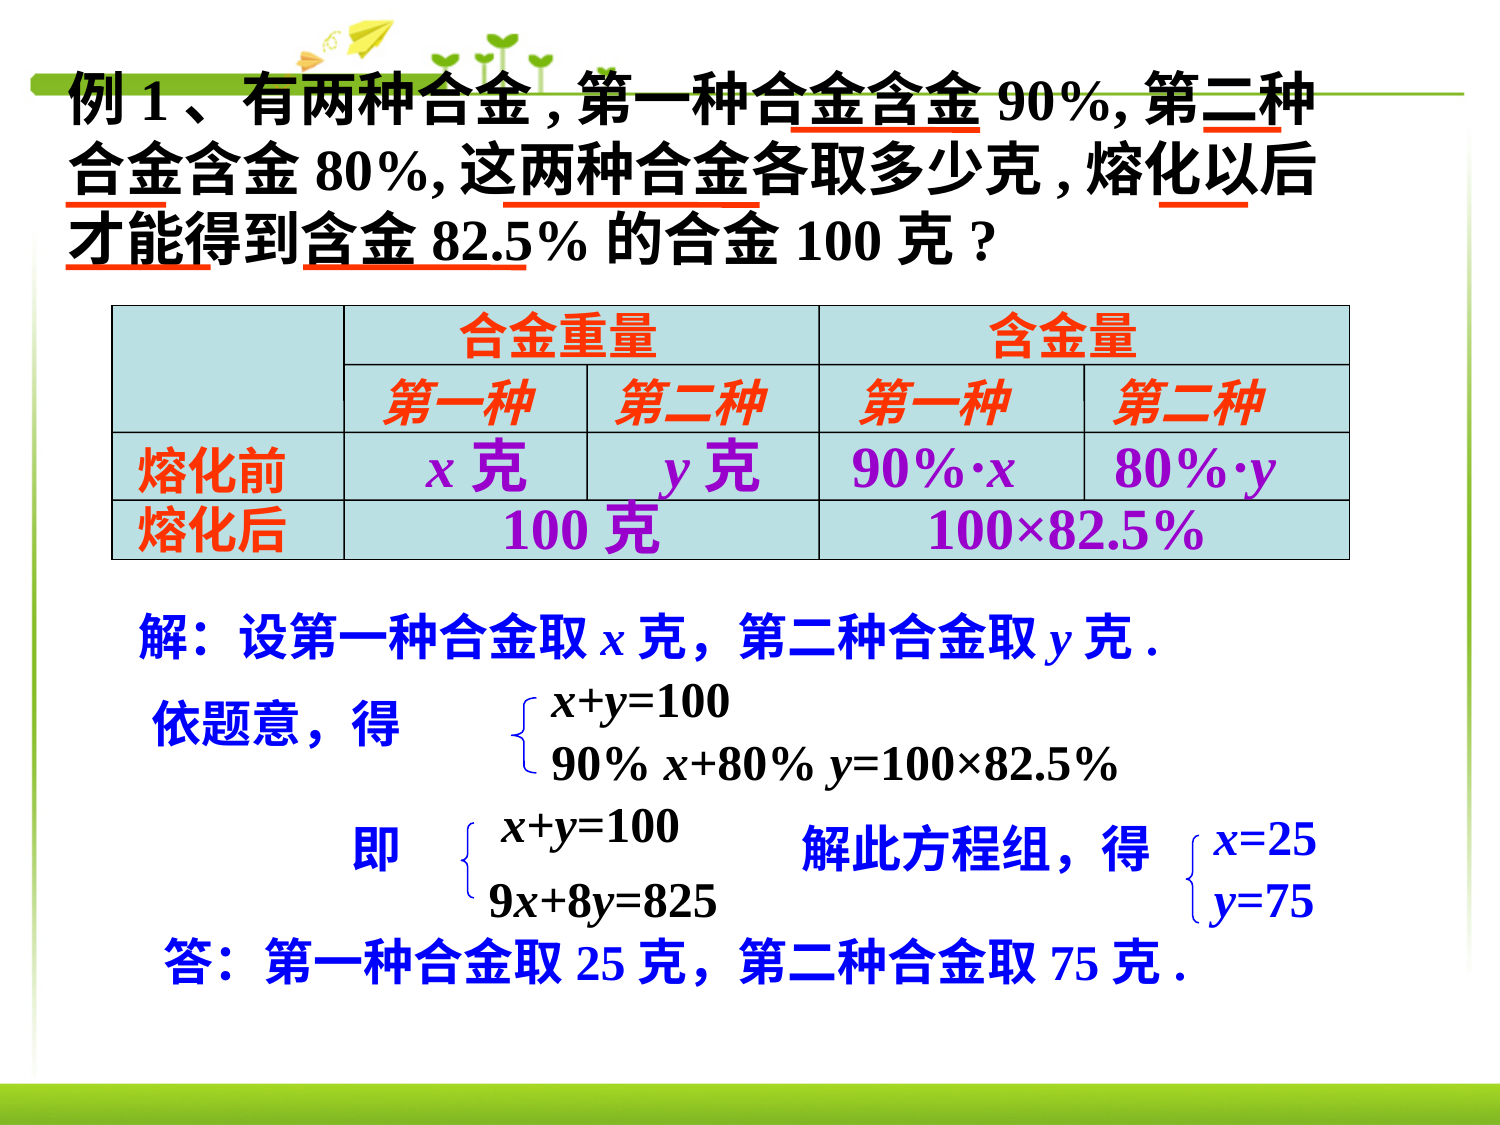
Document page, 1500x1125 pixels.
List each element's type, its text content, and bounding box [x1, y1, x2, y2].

text_box 解：设第一种合金取x克，第二种合金取y克. [123, 597, 1412, 673]
text_box x=25 [1198, 797, 1374, 860]
text_box x+y=100 [486, 785, 974, 860]
text_box 答：第一种合金取25克，第二种合金取75克. [148, 922, 1374, 998]
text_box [65, 129, 1282, 205]
text_box 90% x+80% y=100×82.5% [536, 722, 1187, 798]
text_box 即 [336, 810, 437, 886]
text_box [461, 822, 474, 898]
text_box [511, 697, 537, 773]
text_box 9x+8y=825 [473, 860, 987, 922]
text_box 依题意，得 [136, 685, 437, 761]
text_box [111, 296, 1350, 567]
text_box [65, 204, 1249, 268]
text_box 解此方程组，得 [786, 810, 1198, 886]
text_box x+y=100 [536, 660, 1112, 722]
text_box 例1、有两种合金,第一种合金含金90%,第二种合金含金80%,这两种合金各取多少克,熔化以后才能得到含金82.5%的合金100克? [53, 54, 1359, 280]
picture [0, 0, 1500, 1125]
text_box [1186, 835, 1199, 922]
text_box y=75 [1199, 860, 1374, 922]
